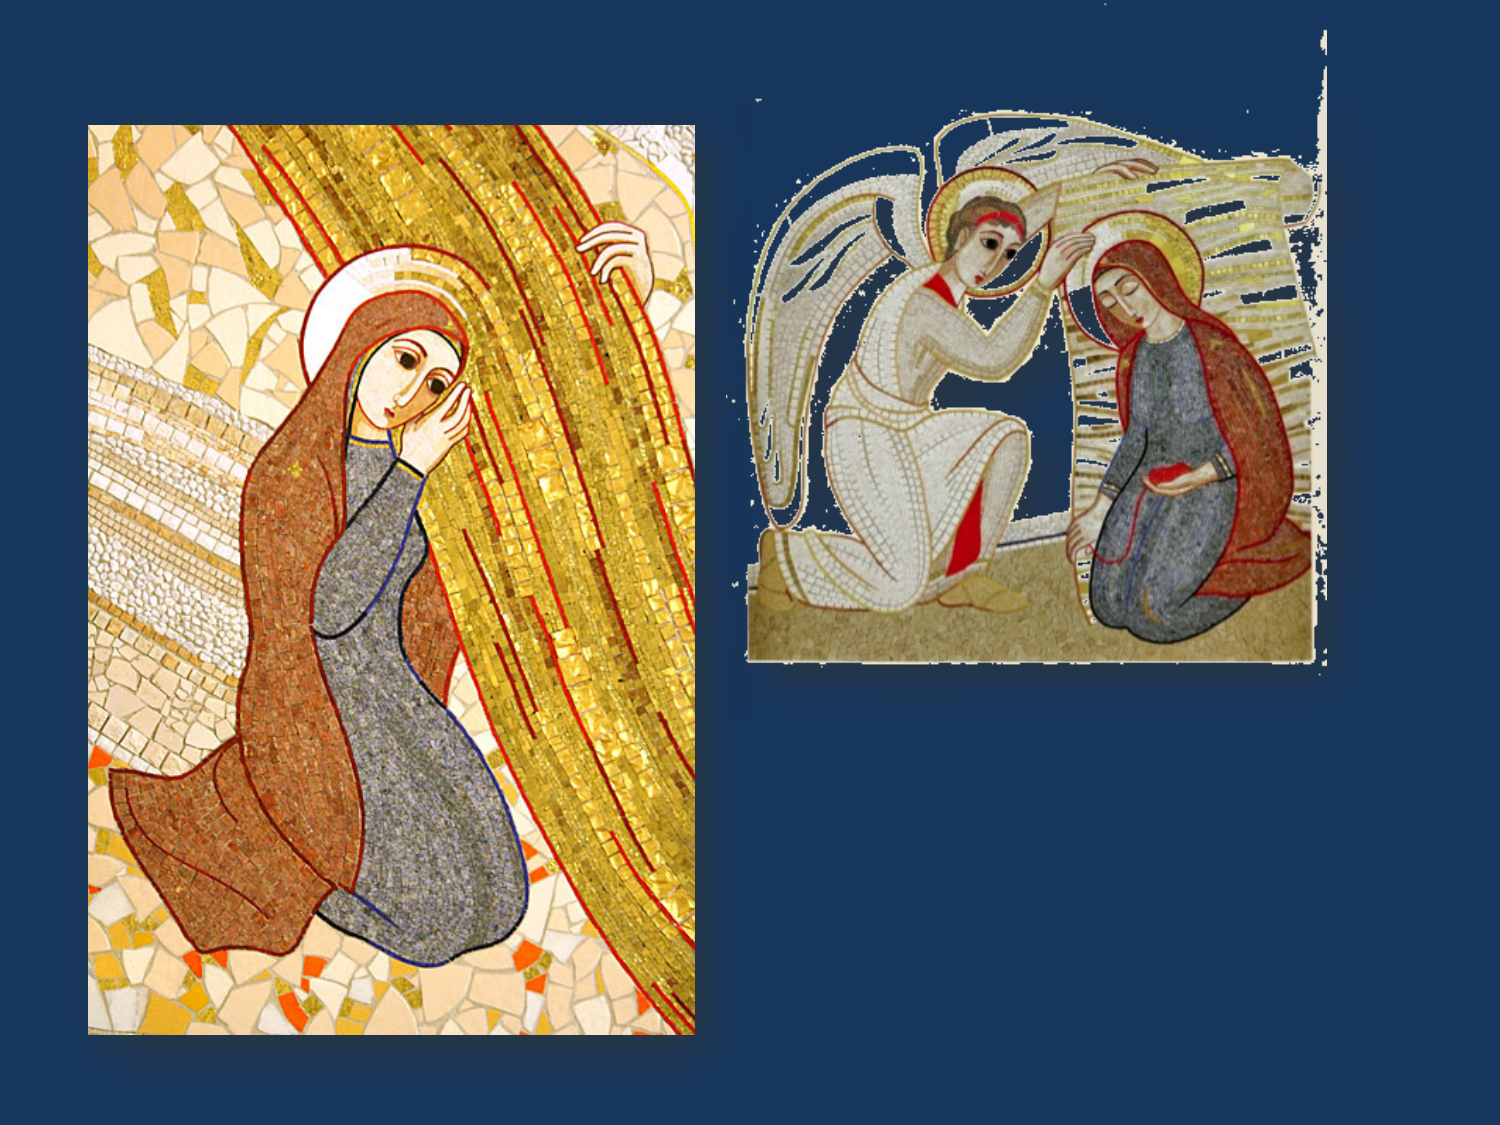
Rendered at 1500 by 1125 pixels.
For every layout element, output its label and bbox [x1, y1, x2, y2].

picture [88, 125, 696, 1036]
picture [726, 0, 1328, 686]
